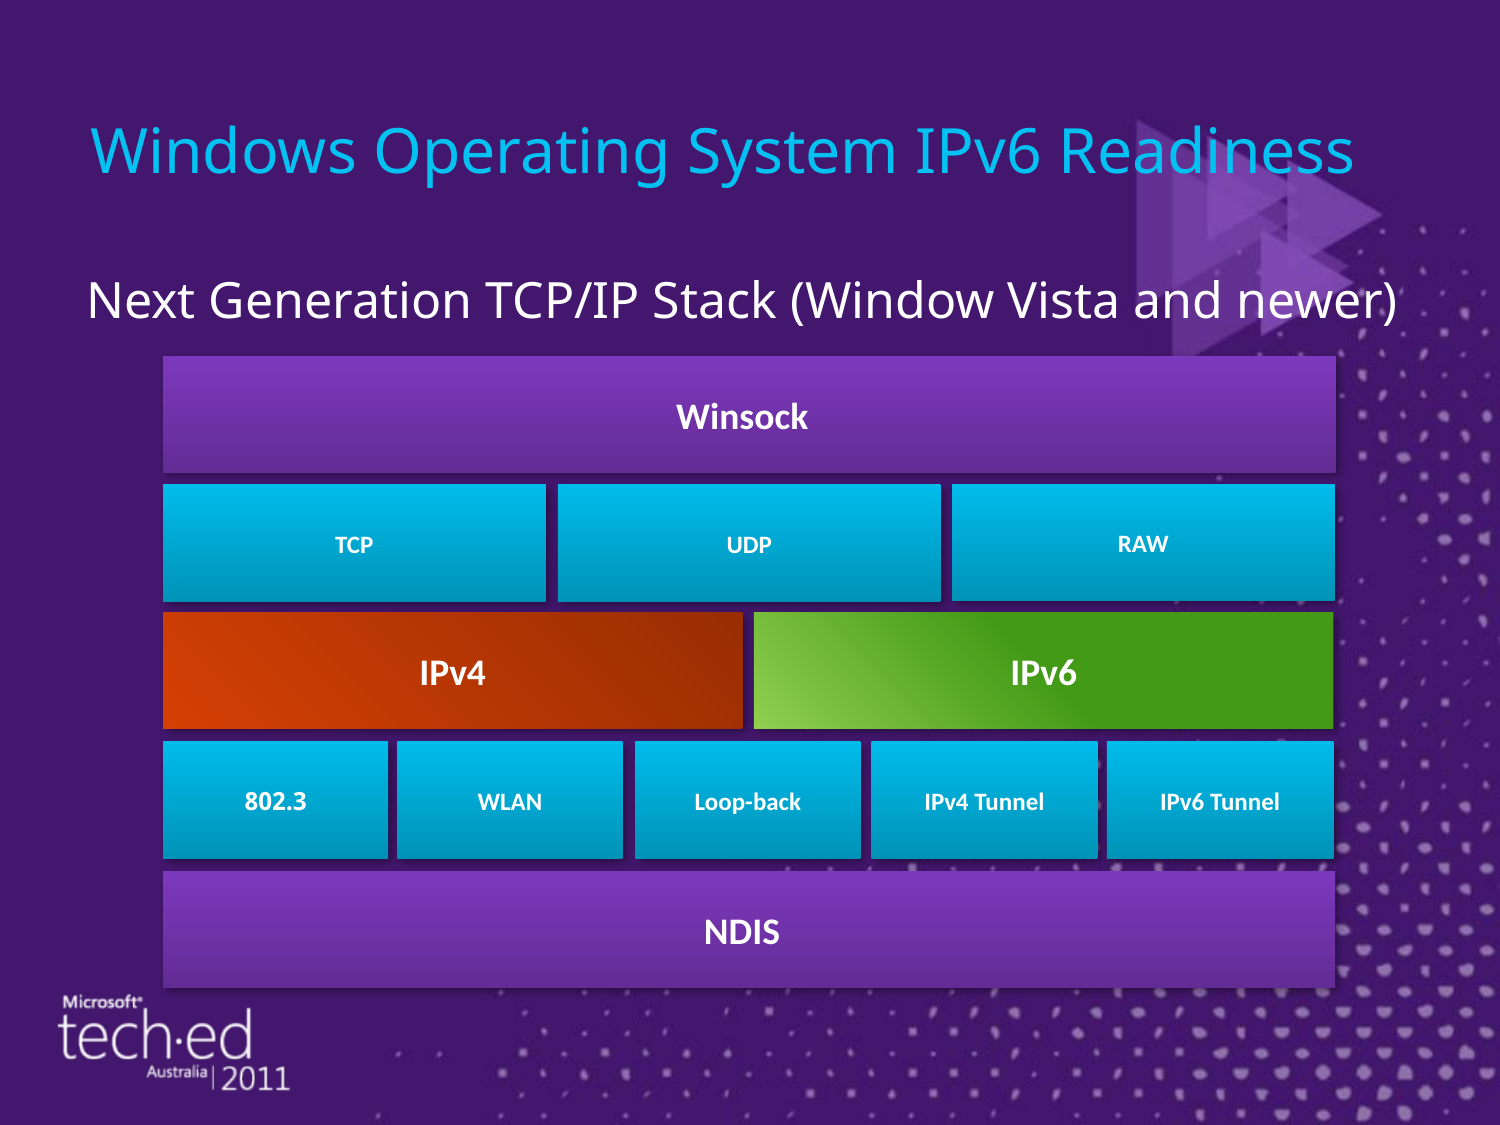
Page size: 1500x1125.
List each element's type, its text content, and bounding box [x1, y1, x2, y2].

list Next Generation TCP/IP Stack (Window Vista and newer) [75, 262, 1425, 1005]
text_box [162, 355, 1336, 988]
title Windows Operating System IPv6 Readiness [75, 54, 1425, 243]
picture [0, 0, 1500, 1125]
